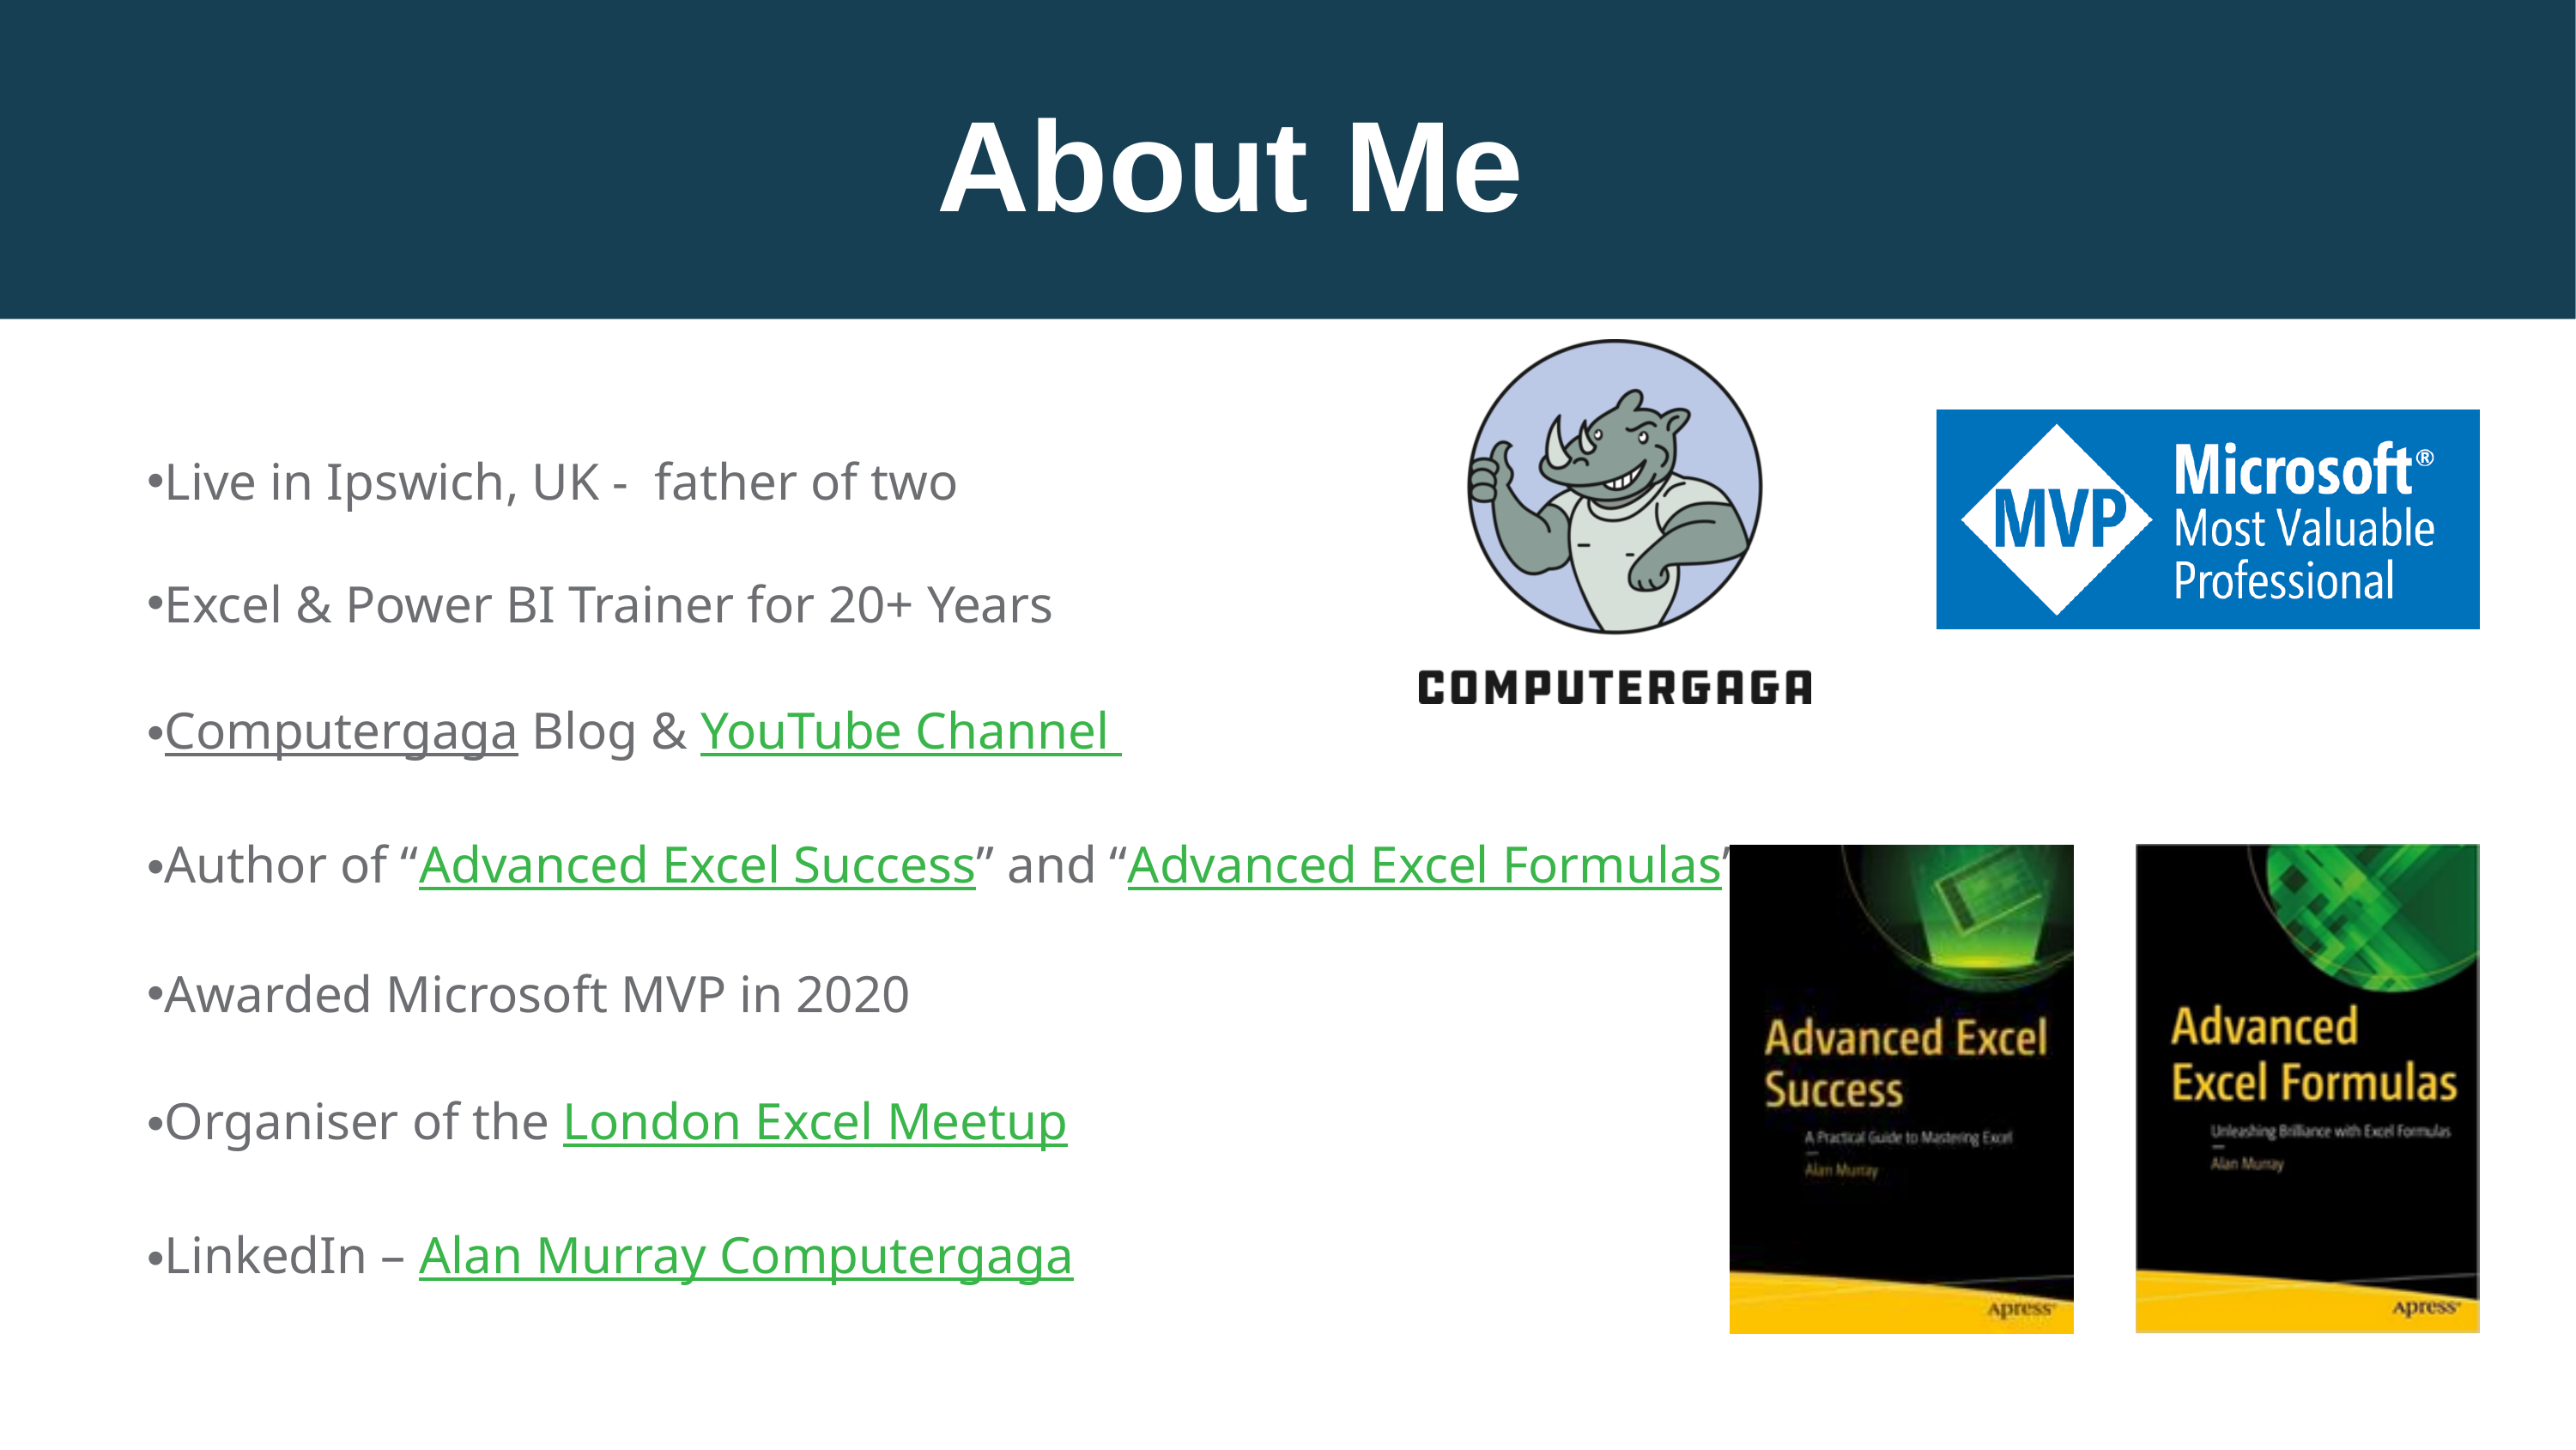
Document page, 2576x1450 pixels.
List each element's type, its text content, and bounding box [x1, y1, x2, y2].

picture [1937, 410, 2480, 629]
picture [2136, 843, 2480, 1334]
picture [1419, 339, 1811, 704]
list Live in Ipswich, UK - father of two Excel & Power BI Trainer for 20+ Years Computergaga Blog & YouTube Channel Author of “Advanced Excel Success” and “Advanced Excel Formulas” Awarded Microsoft MVP in 2020 Organiser of the London Excel Meetup LinkedIn – Alan Murray Computergaga [96, 410, 2480, 1333]
picture [1730, 845, 2074, 1335]
title About Me [167, 33, 2294, 238]
